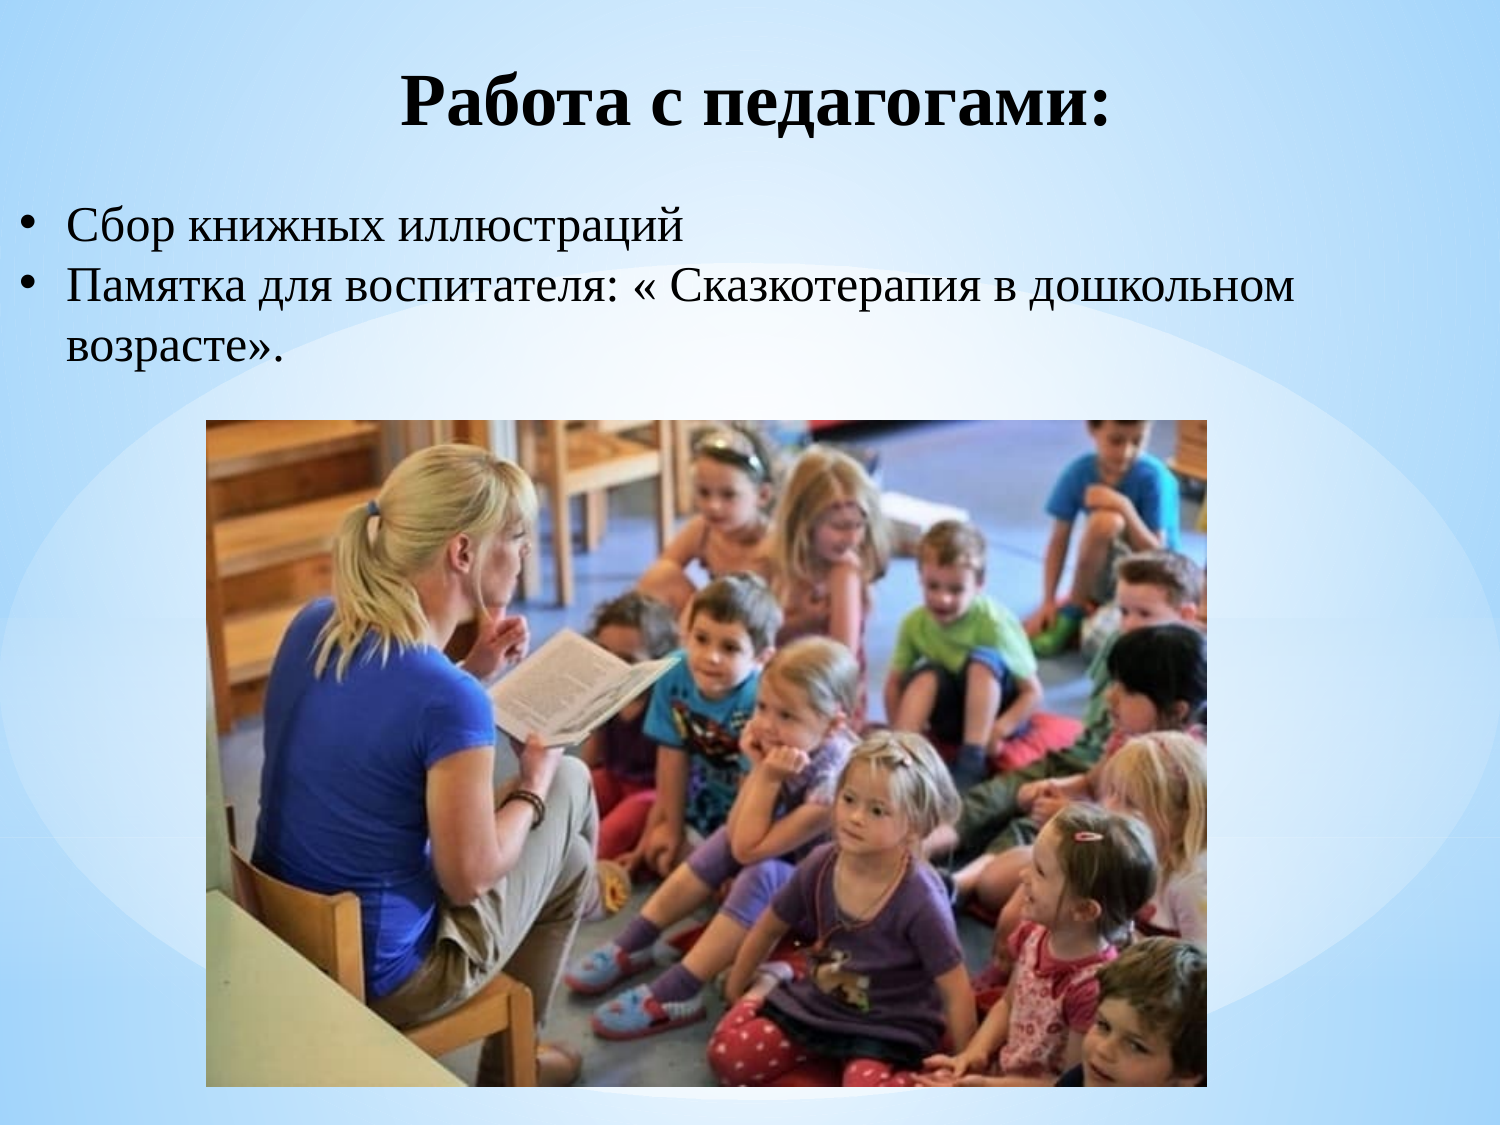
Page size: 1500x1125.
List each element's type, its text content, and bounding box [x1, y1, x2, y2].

text_box Работа с педагогами: [17, 42, 1497, 148]
text_box Сбор книжных иллюстраций Памятка для воспитателя: « Сказкотерапия в дошкольном возрасте». [4, 184, 1500, 380]
picture [206, 420, 1207, 1087]
